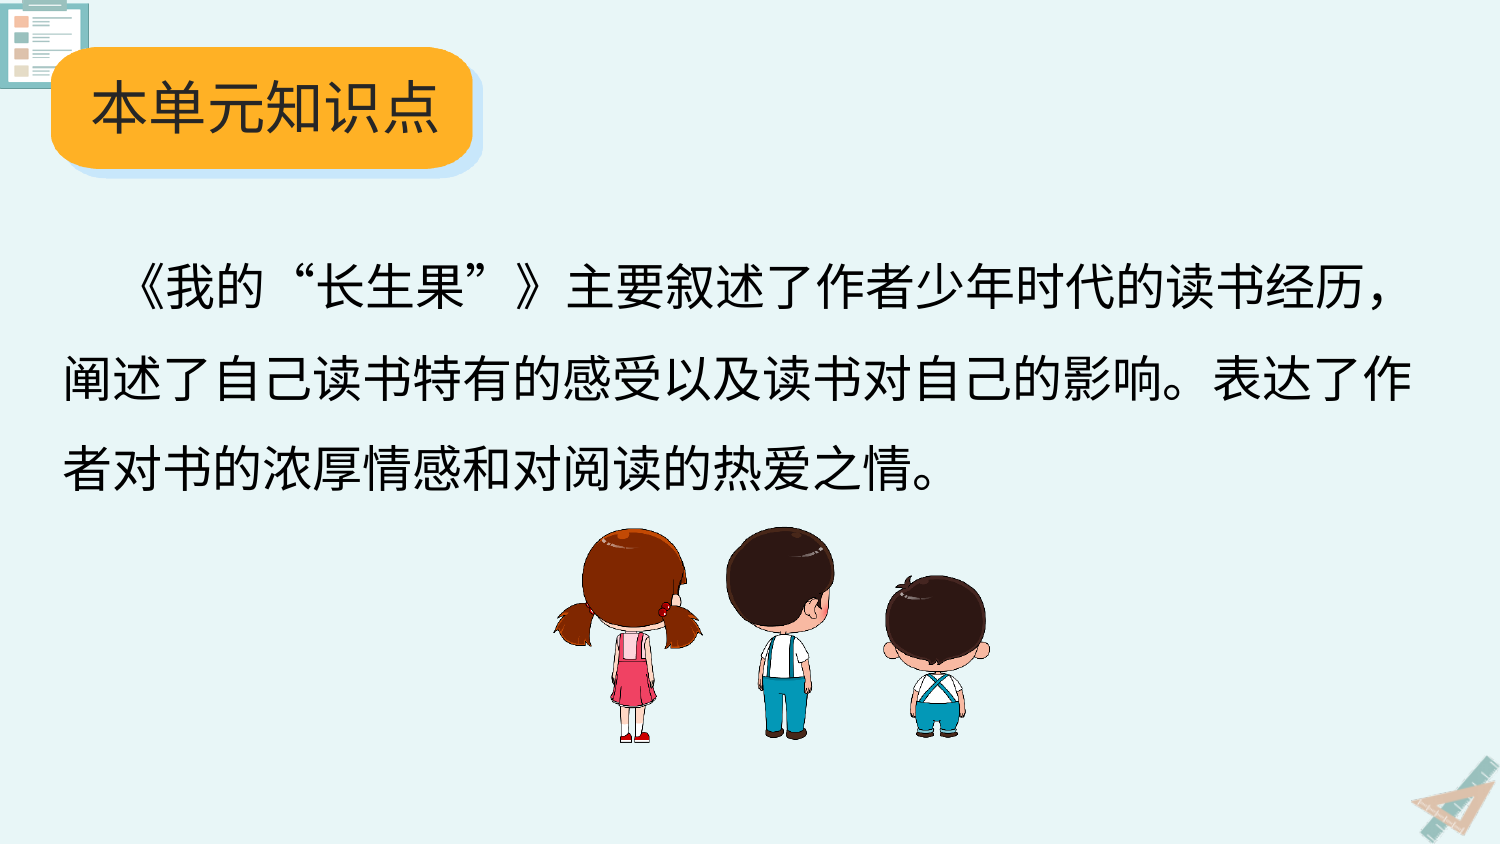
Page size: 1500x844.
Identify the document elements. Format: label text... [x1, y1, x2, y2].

picture [535, 494, 1022, 794]
picture [0, 0, 483, 179]
text_box 《我的“长生果”》主要叙述了作者少年时代的读书经历，阐述了自己读书特有的感受以及读书对自己的影响。表达了作者对书的浓厚情感和对阅读的热爱之情。 [51, 206, 1468, 503]
picture [1411, 755, 1500, 844]
